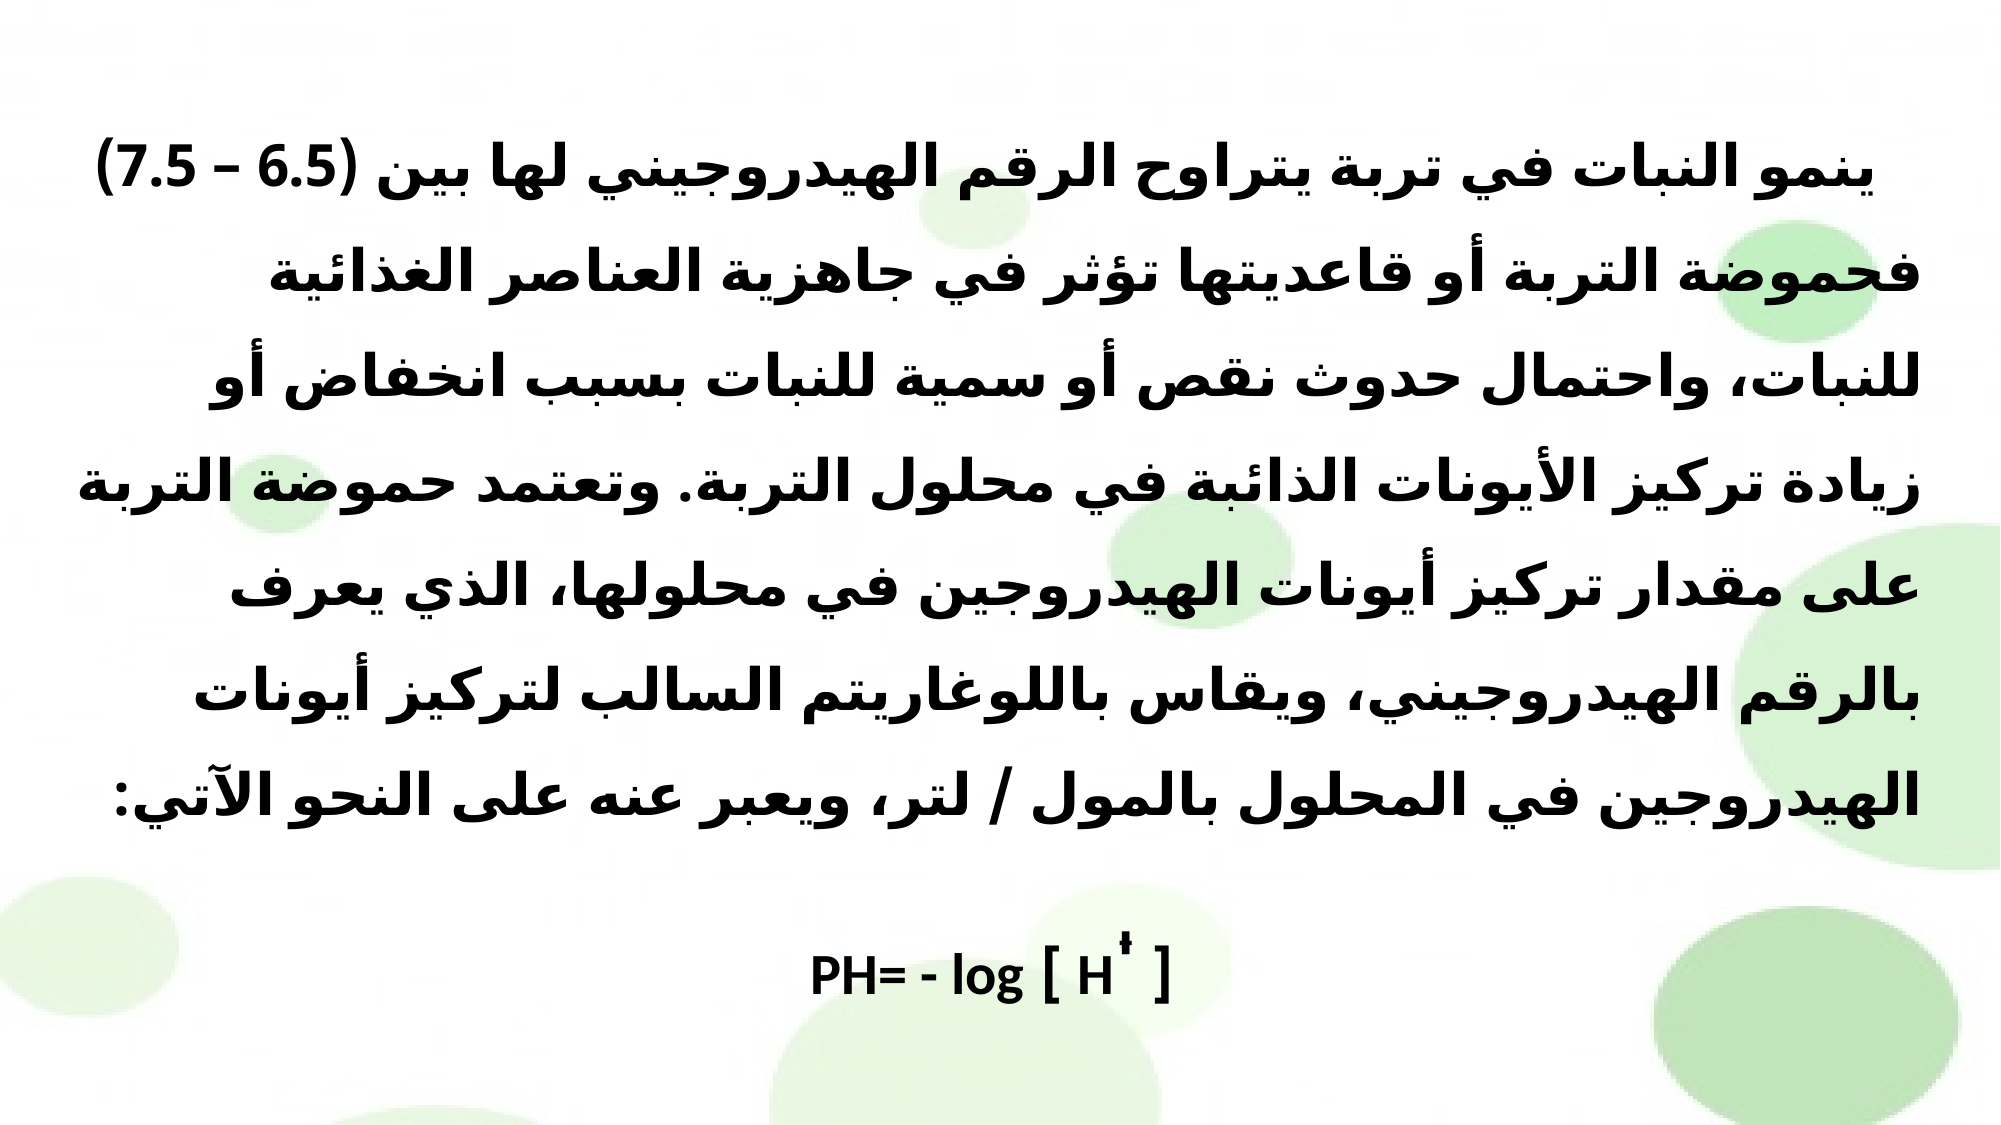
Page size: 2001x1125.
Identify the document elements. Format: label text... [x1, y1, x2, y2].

list ينمو النبات في تربة يتراوح الرقم الهيدروجيني لها بين (6.5 – 7.5) فحموضة التربة أو قاعديتها تؤثر في جاهزية العناصر الغذائية للنبات، واحتمال حدوث نقص أو سمية للنبات بسبب انخفاض أو زيادة تركيز الأيونات الذائبة في محلول التربة. وتعتمد حموضة التربة على مقدار تركيز أيونات الهيدروجين في محلولها، الذي يعرف بالرقم الهيدروجيني، ويقاس باللوغاريتم السالب لتركيز أيونات الهيدروجين في المحلول بالمول / لتر، ويعبر عنه على النحو الآتي: [ Hᶧ ] PH= - log [46, 86, 1939, 1090]
